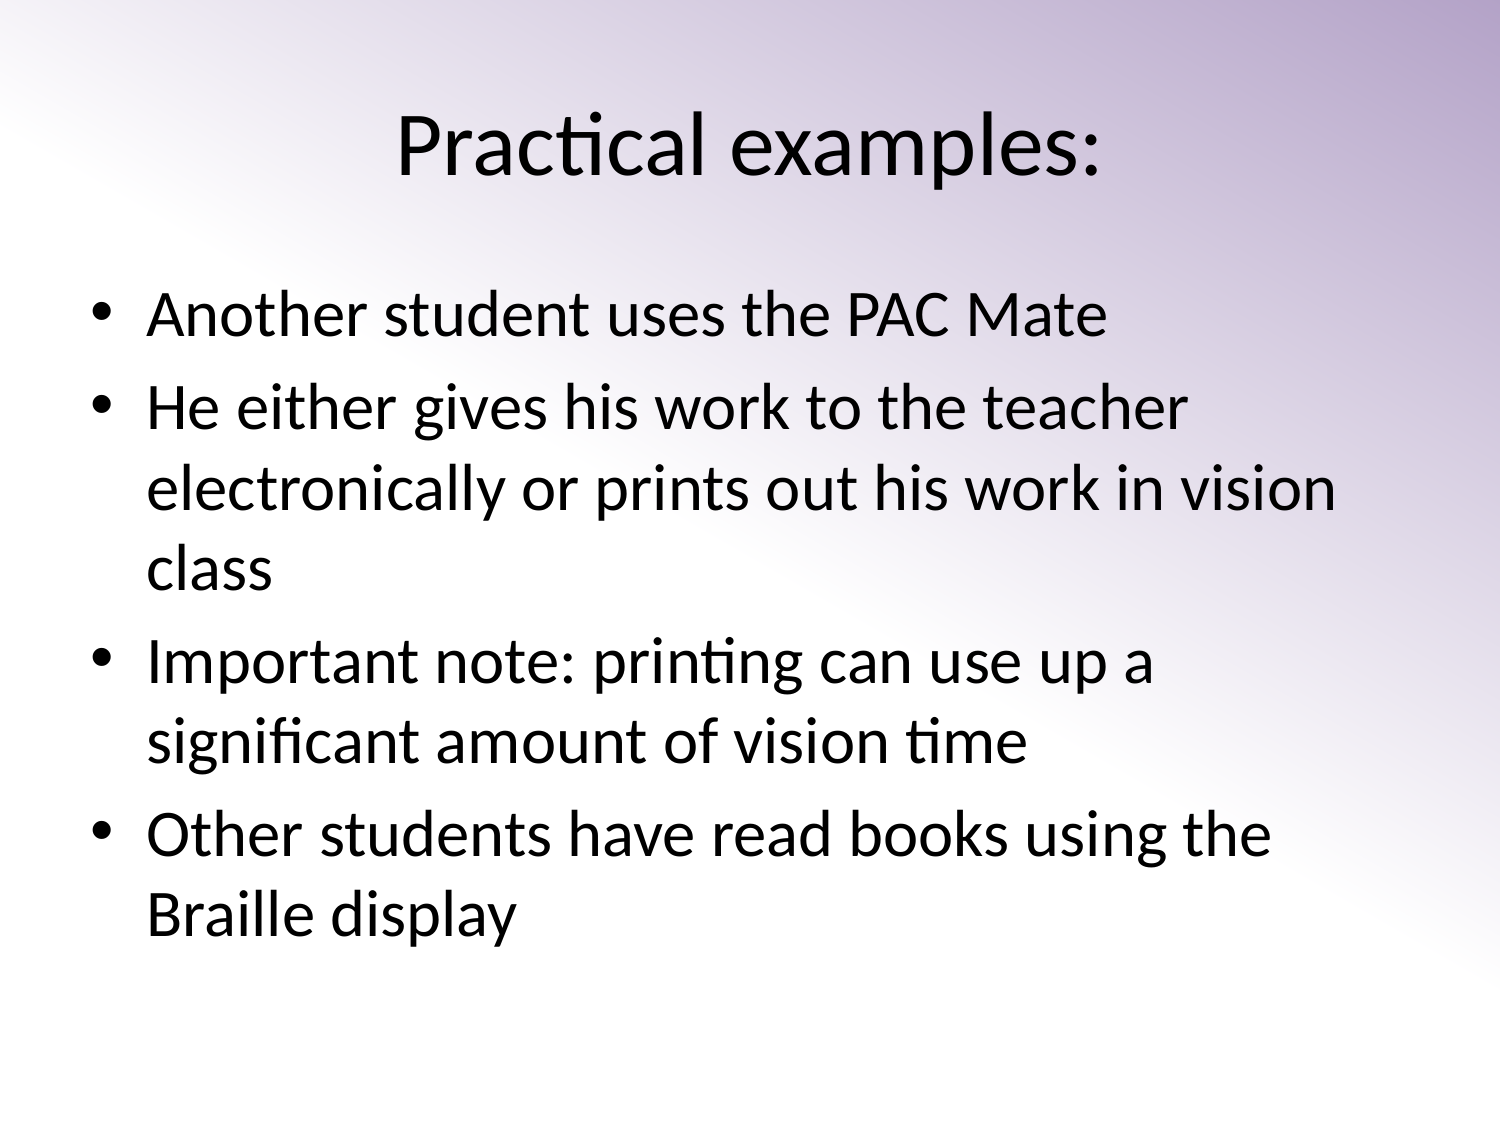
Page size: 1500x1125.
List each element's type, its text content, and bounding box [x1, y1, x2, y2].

list Another student uses the PAC Mate He either gives his work to the teacher electronically or prints out his work in vision class Important note: printing can use up a significant amount of vision time Other students have read books using the Braille display [75, 262, 1425, 1005]
title Practical examples: [75, 45, 1425, 233]
